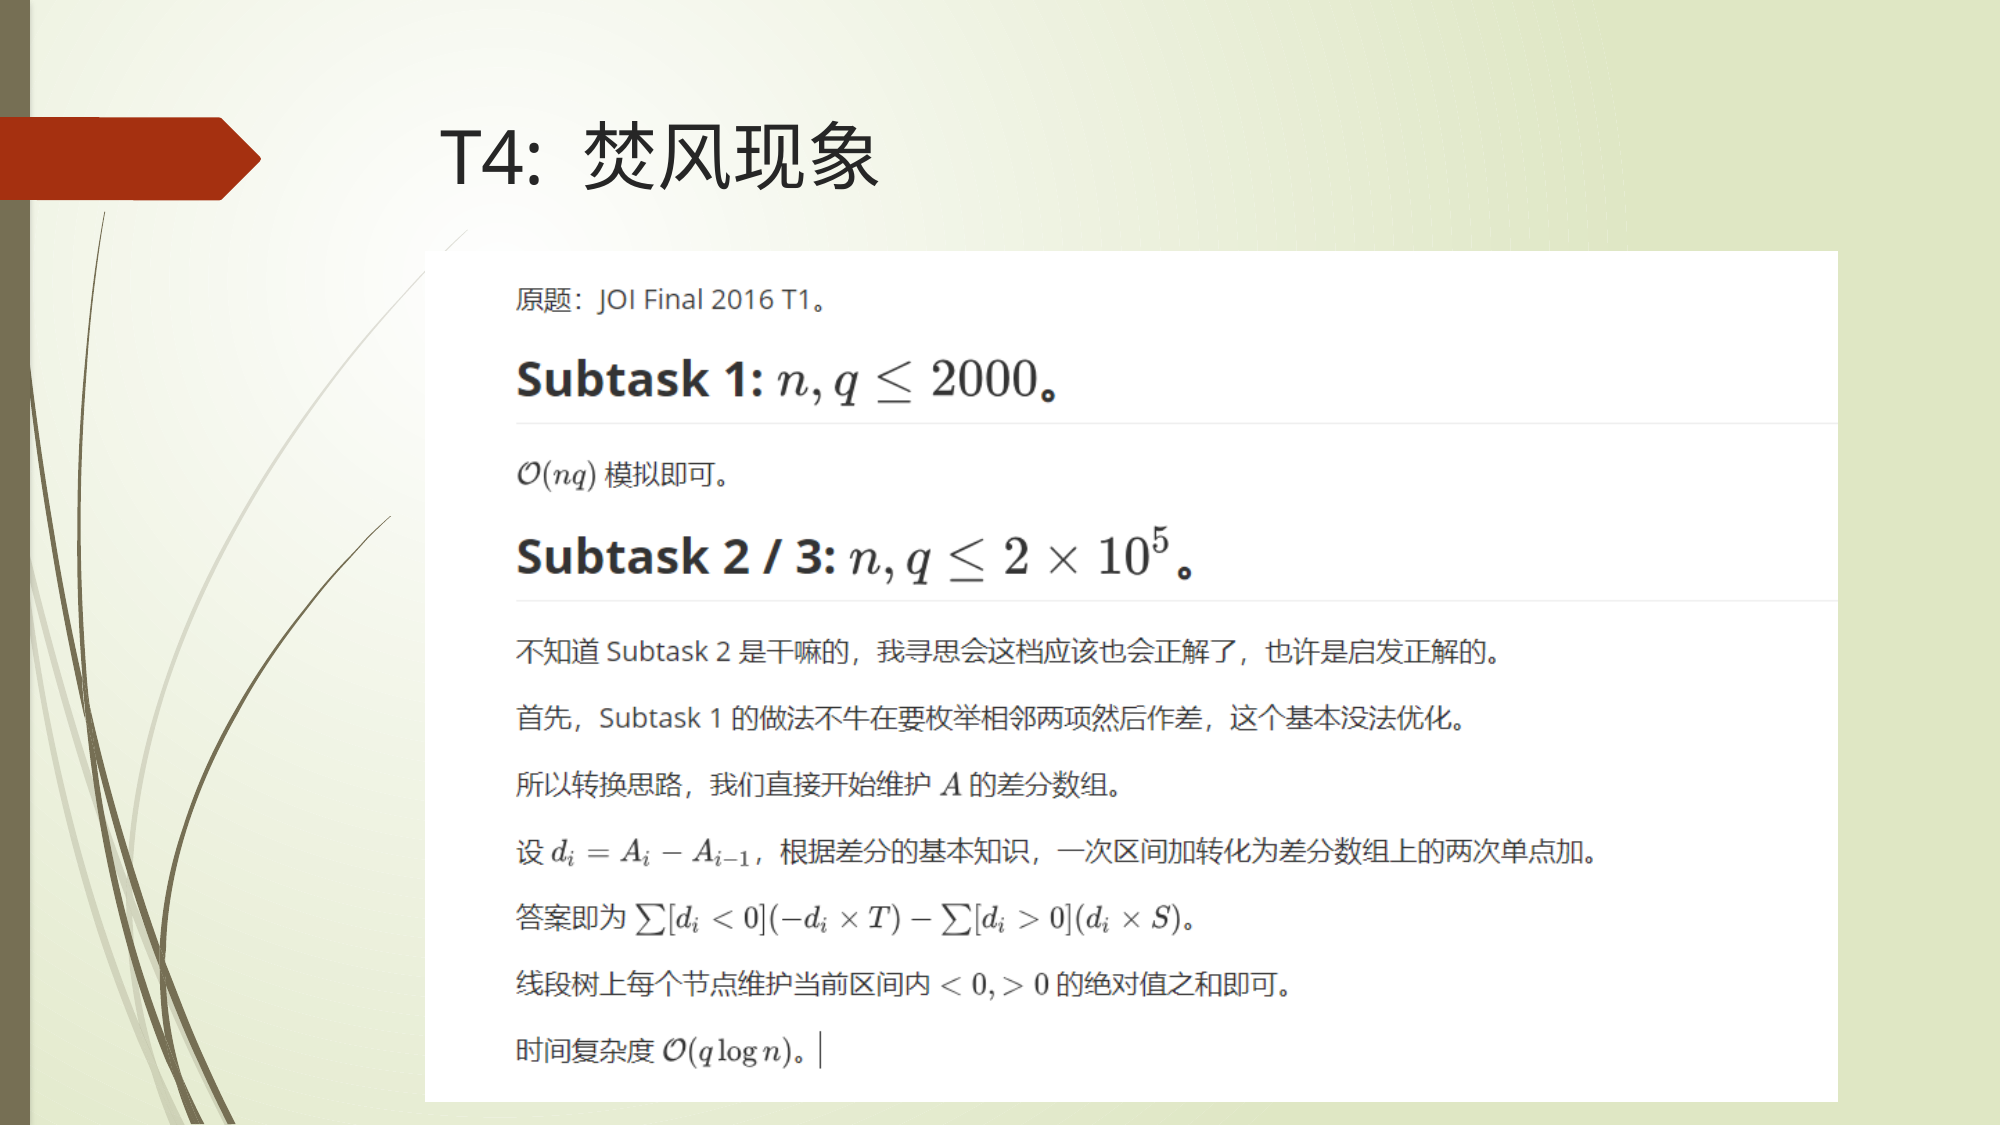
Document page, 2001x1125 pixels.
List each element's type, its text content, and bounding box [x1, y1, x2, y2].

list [425, 251, 1839, 1103]
title T4: 焚风现象 [425, 102, 1888, 313]
